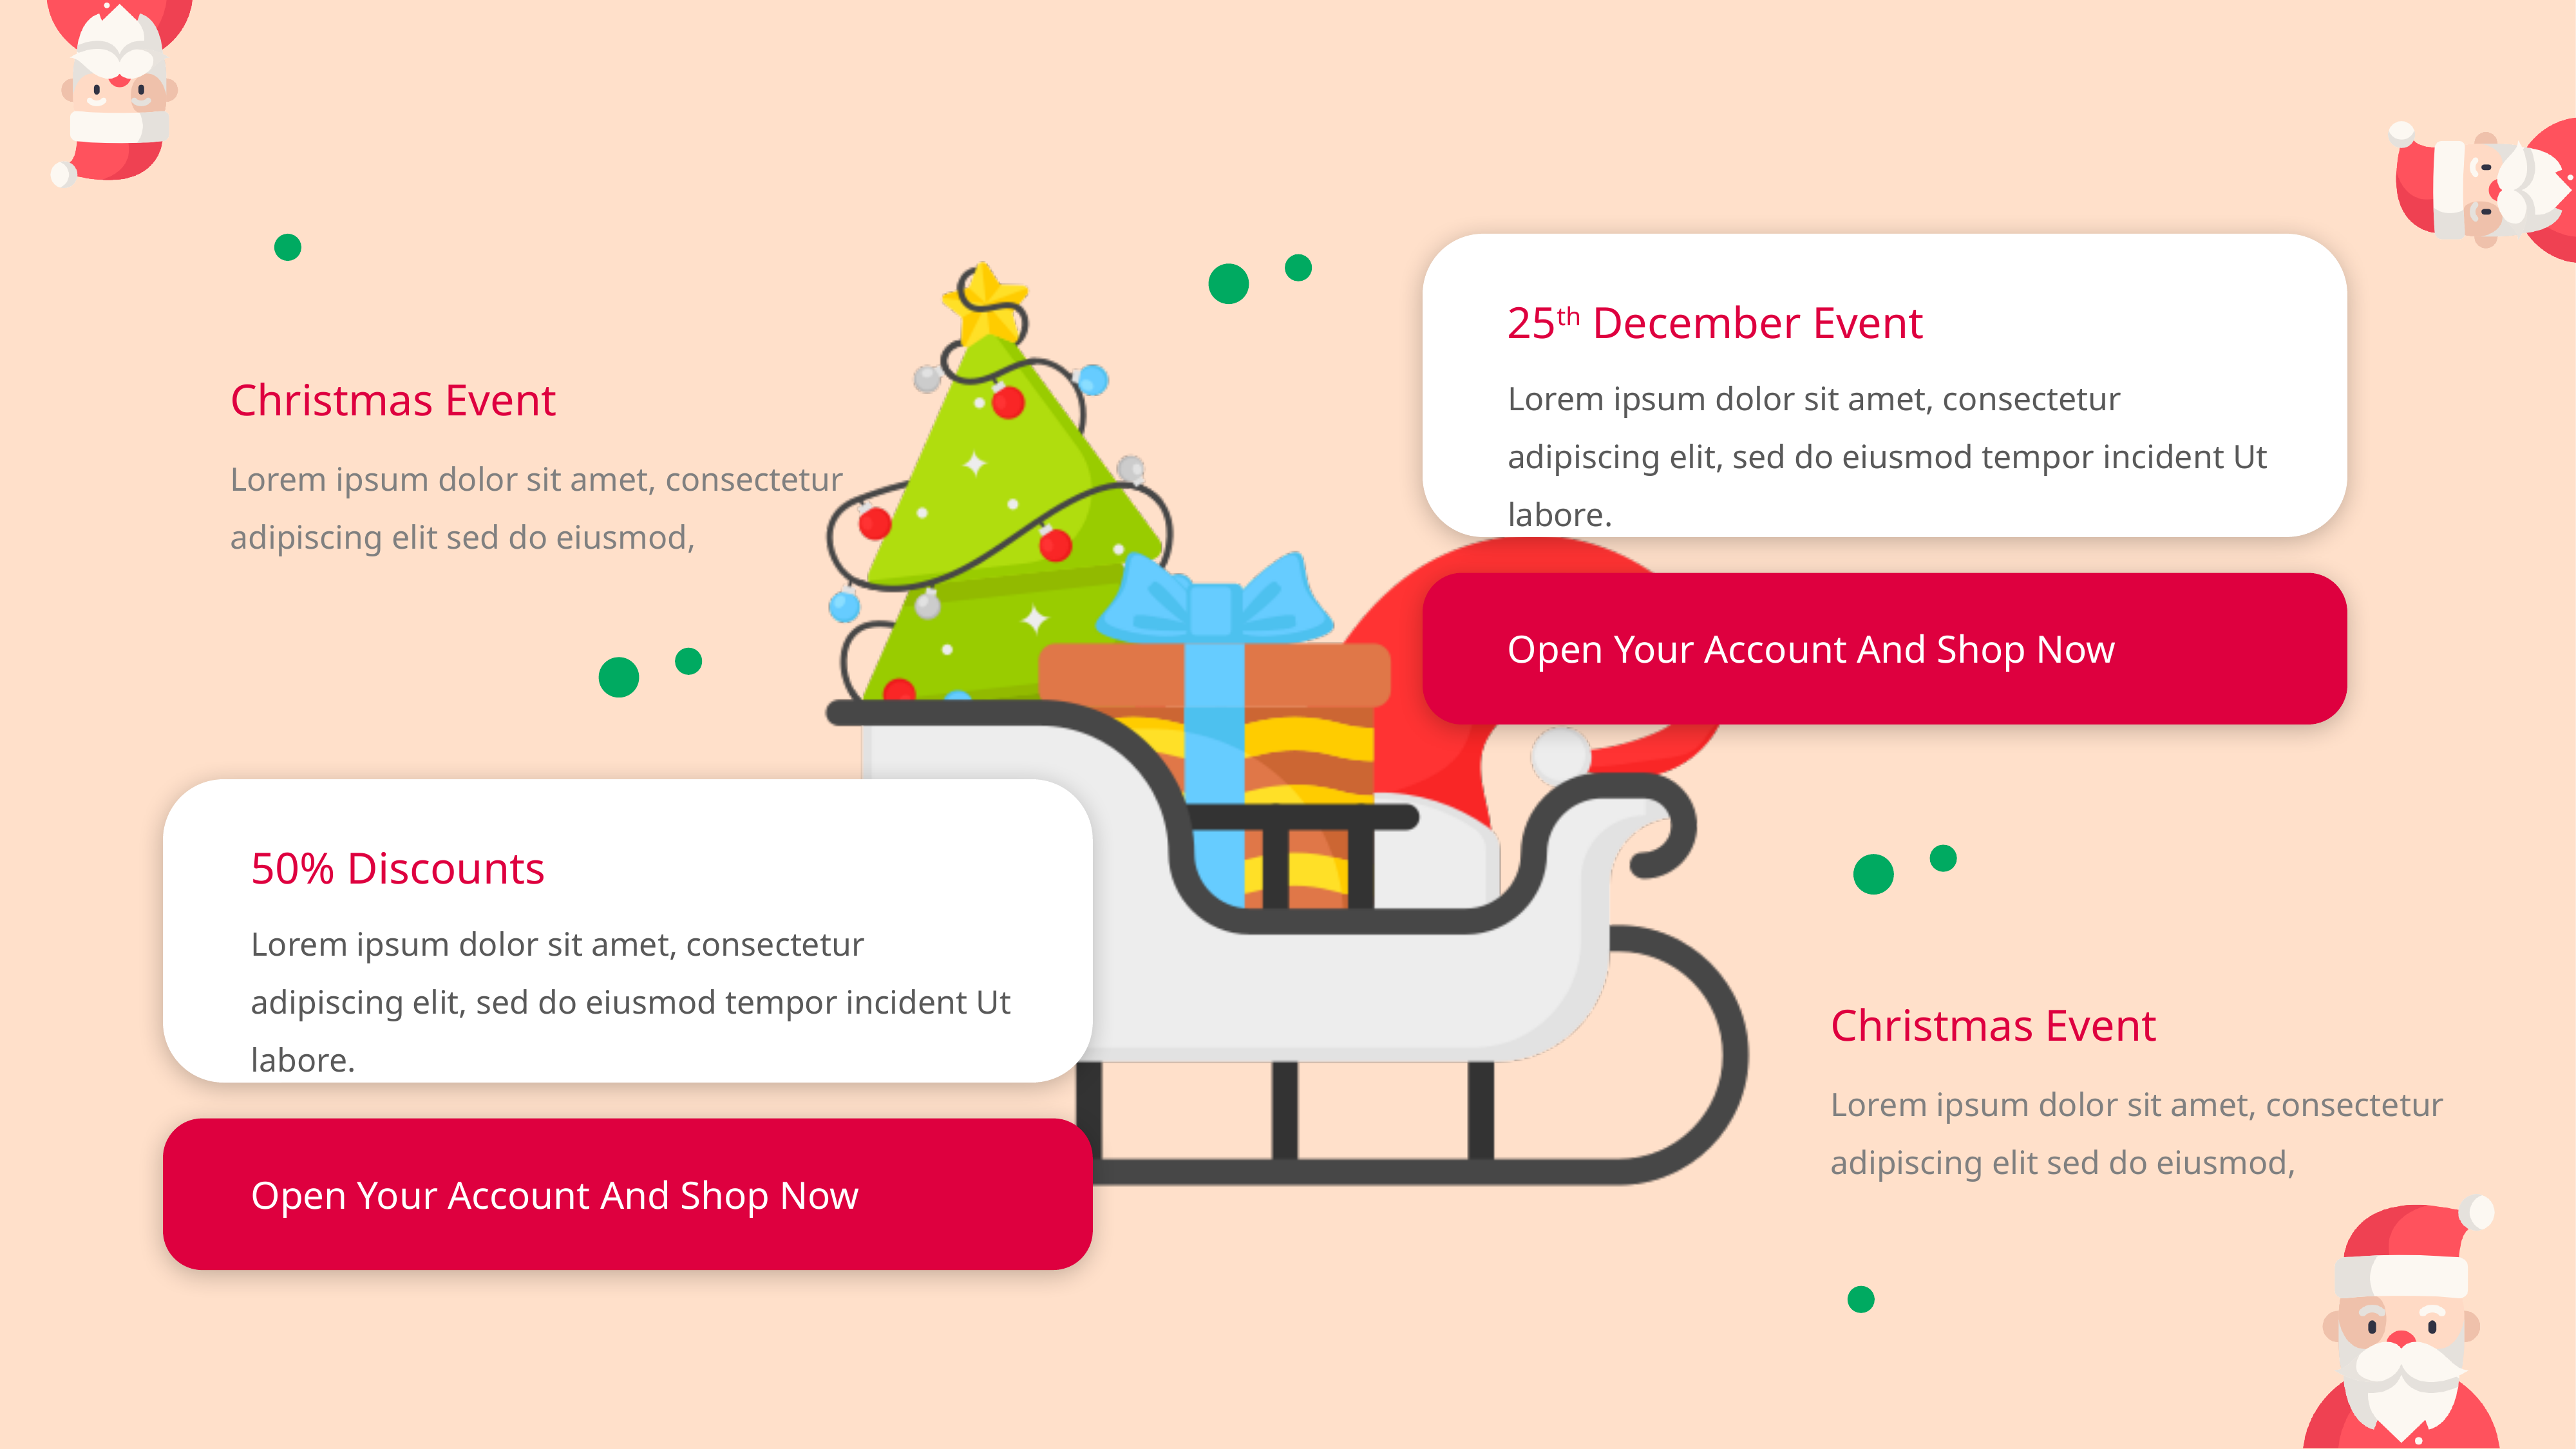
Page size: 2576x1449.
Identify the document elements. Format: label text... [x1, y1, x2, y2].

text_box [273, 232, 302, 262]
text_box [674, 647, 703, 676]
text_box [598, 656, 640, 699]
text_box Lorem ipsum dolor sit amet, consectetur adipiscing elit sed do eiusmod, [1821, 1059, 2482, 1186]
text_box [1852, 853, 1895, 896]
picture [769, 205, 1807, 1244]
text_box 50% Discounts [241, 836, 769, 897]
text_box [1807, 572, 2348, 726]
text_box Christmas Event [220, 368, 769, 430]
text_box [1807, 232, 2348, 538]
text_box Open Your Account And Shop Now [241, 1166, 769, 1222]
text_box [162, 1117, 1092, 1271]
text_box [1846, 1285, 1875, 1314]
text_box [0, 0, 2576, 1449]
text_box [1929, 844, 1958, 873]
picture [2274, 1194, 2529, 1448]
text_box Christmas Event [1821, 993, 2383, 1055]
text_box Lorem ipsum dolor sit amet, consectetur adipiscing elit, sed do eiusmod tempor incident Ut labore. [242, 899, 769, 1083]
text_box Lorem ipsum dolor sit amet, consectetur adipiscing elit, sed do eiusmod tempor incident Ut labore. [1807, 354, 2289, 538]
text_box Lorem ipsum dolor sit amet, consectetur adipiscing elit sed do eiusmod, [220, 435, 769, 560]
text_box 25th December Event [1807, 290, 2061, 352]
text_box [162, 779, 769, 1084]
picture [25, 0, 214, 188]
picture [2388, 96, 2576, 284]
text_box Open Your Account And Shop Now [1807, 621, 2197, 676]
